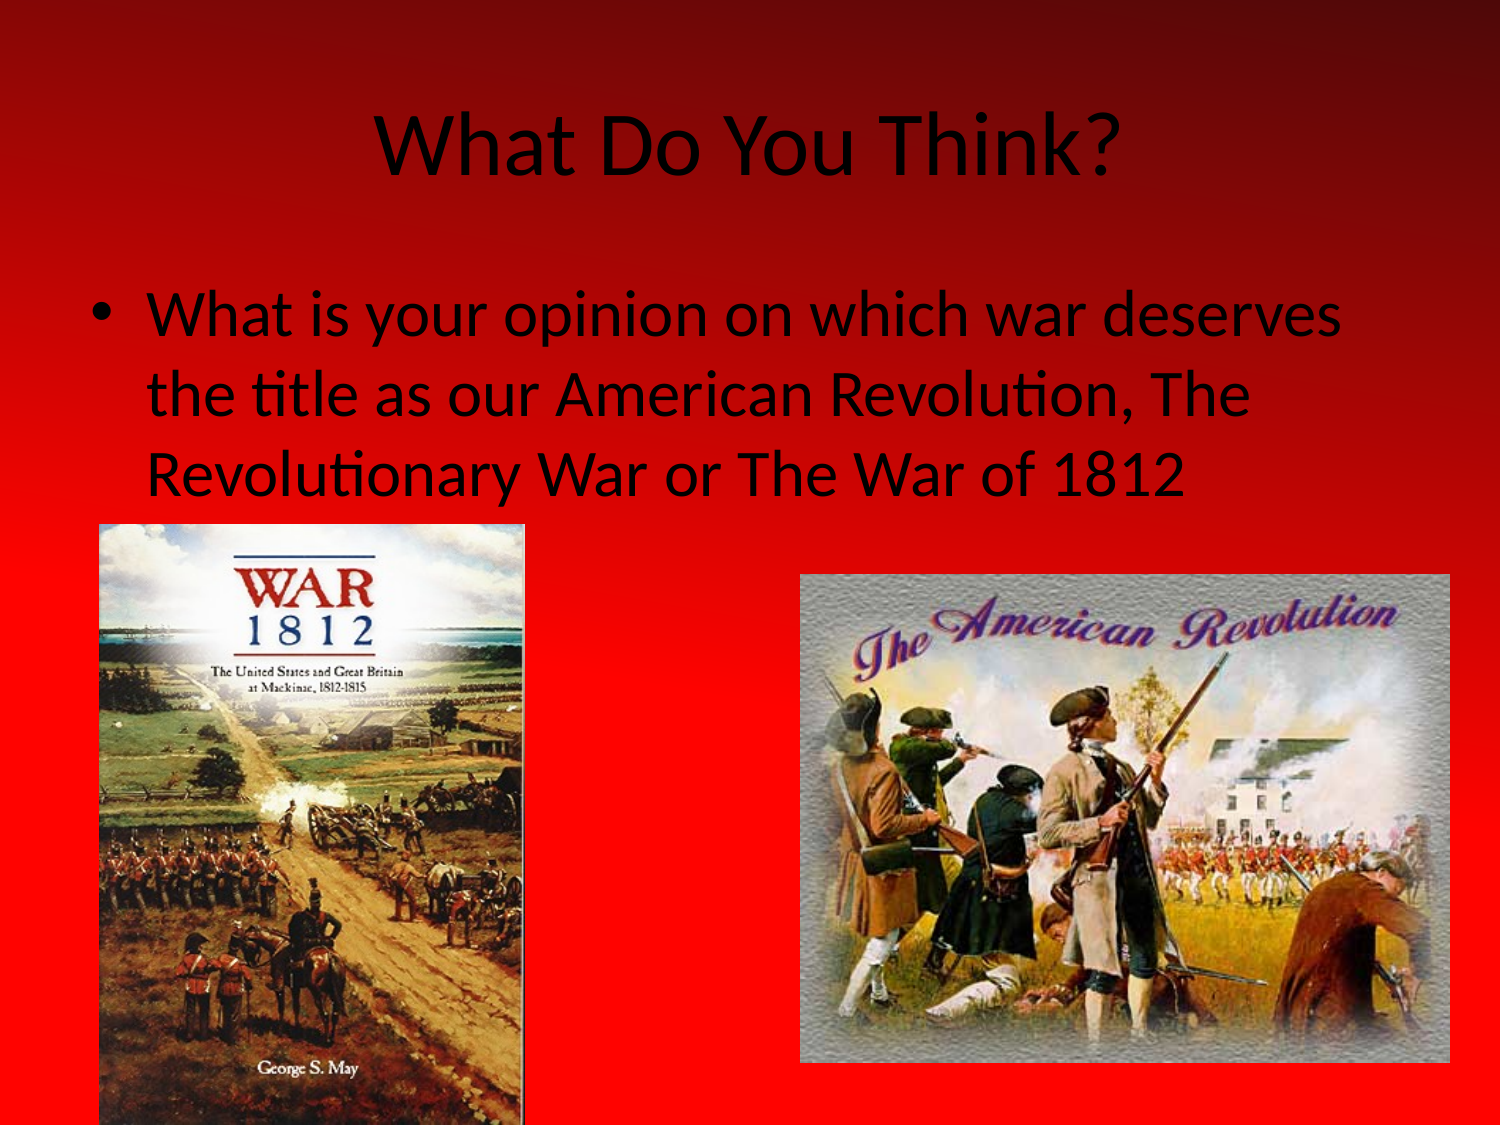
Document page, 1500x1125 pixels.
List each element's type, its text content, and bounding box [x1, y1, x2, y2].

picture [799, 574, 1451, 1063]
list What is your opinion on which war deserves the title as our American Revolution, The Revolutionary War or The War of 1812 [75, 262, 1425, 1005]
picture [99, 524, 526, 1125]
title What Do You Think? [75, 45, 1425, 233]
